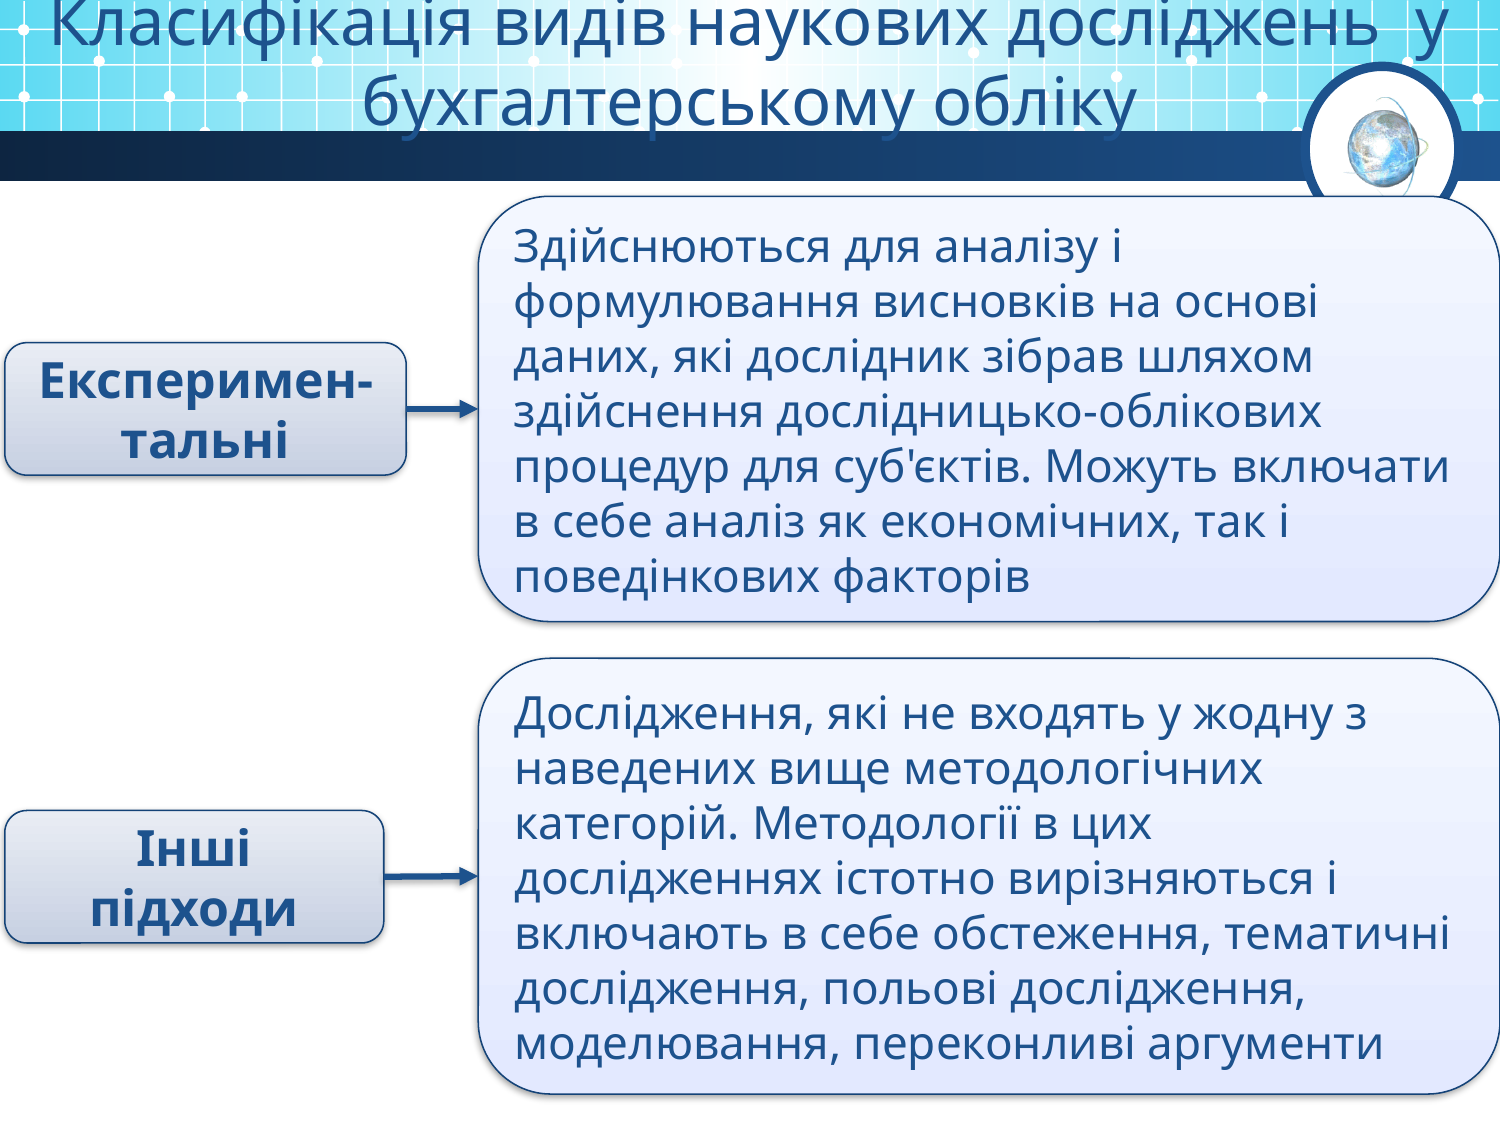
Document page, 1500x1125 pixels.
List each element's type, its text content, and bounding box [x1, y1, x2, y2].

text_box Здійснюються для аналізу і формулювання висновків на основі даних, які дослідник зібрав шляхом здійснення дослідницько-облікових процедур для суб'єктів. Можуть включати в себе аналіз як економічних, так і поведінкових факторів [477, 195, 1500, 623]
picture [1310, 147, 1454, 196]
text_box Дослідження, які не входять у жодну з наведених вище методологічних категорій. Методології в цих дослідженнях істотно вирізняються і включають в себе обстеження, тематичні дослідження, польові дослідження, моделювання, переконливі аргументи [477, 657, 1500, 1095]
text_box Експеримен-тальні [4, 341, 408, 476]
text_box Інші підходи [4, 809, 385, 944]
text_box Класифікація видів наукових досліджень у бухгалтерському обліку [0, 0, 1500, 147]
